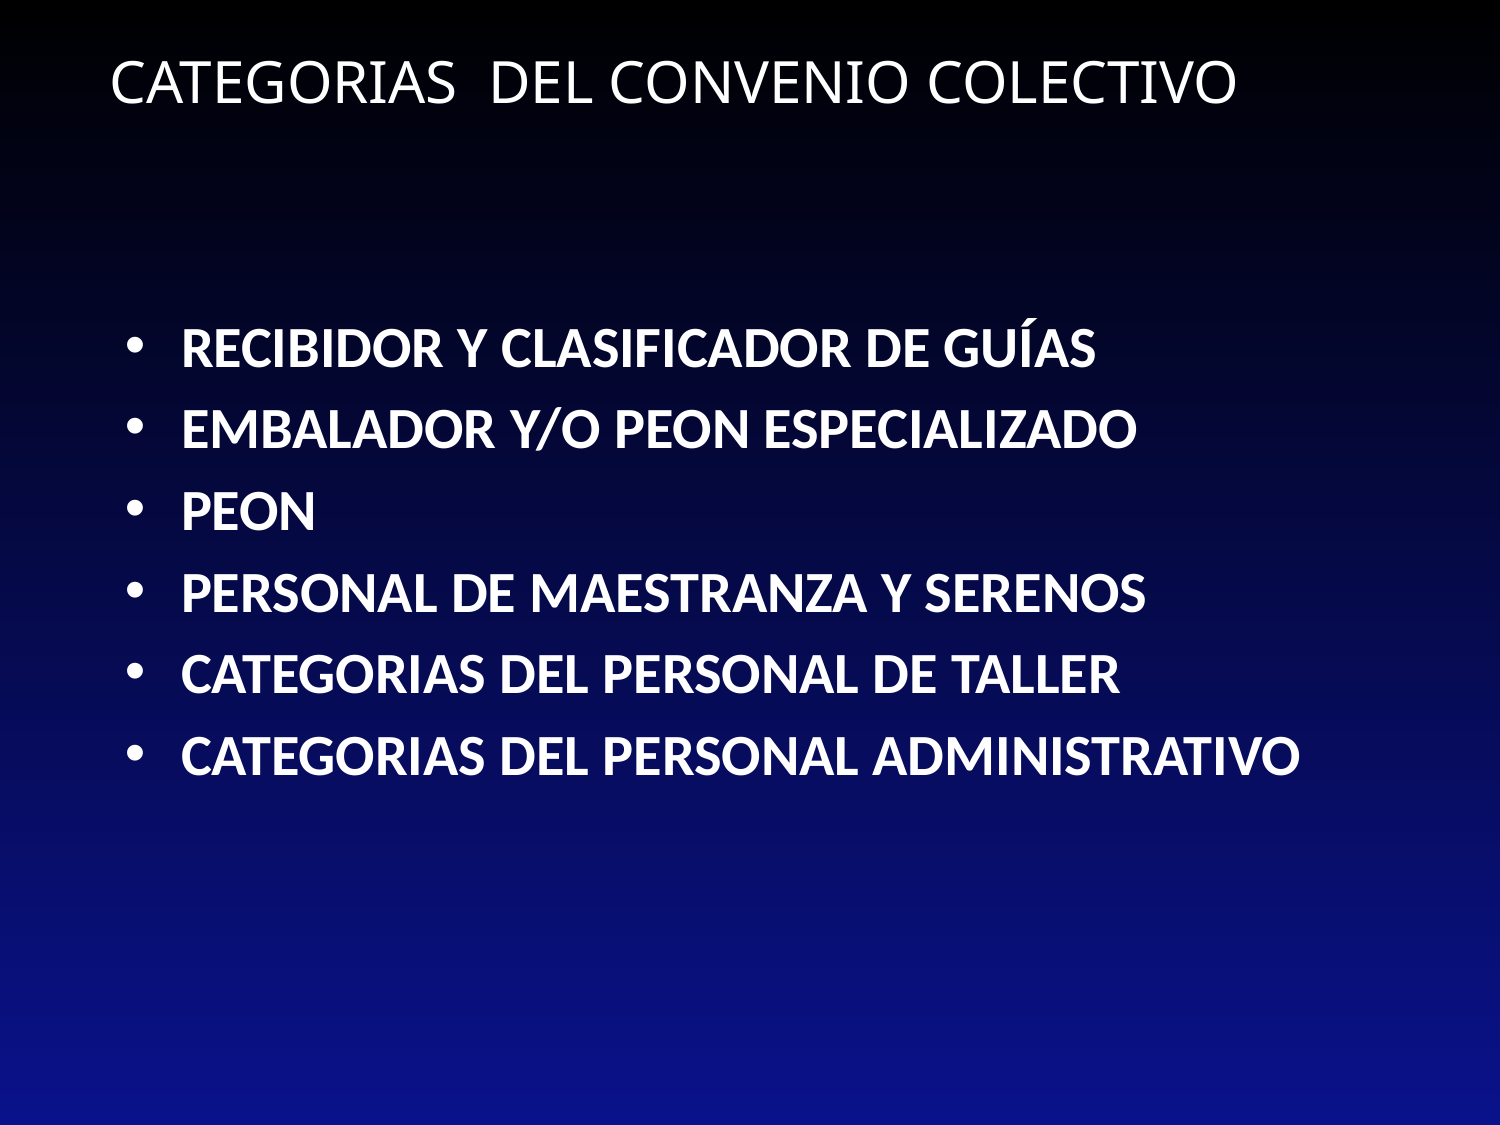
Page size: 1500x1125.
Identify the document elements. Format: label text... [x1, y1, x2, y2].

list RECIBIDOR Y CLASIFICADOR DE GUÍAS EMBALADOR Y/O PEON ESPECIALIZADO PEON PERSONAL DE MAESTRANZA Y SERENOS CATEGORIAS DEL PERSONAL DE TALLER CATEGORIAS DEL PERSONAL ADMINISTRATIVO [124, 207, 1500, 950]
title CATEGORIAS DEL CONVENIO COLECTIVO [0, 44, 1351, 233]
